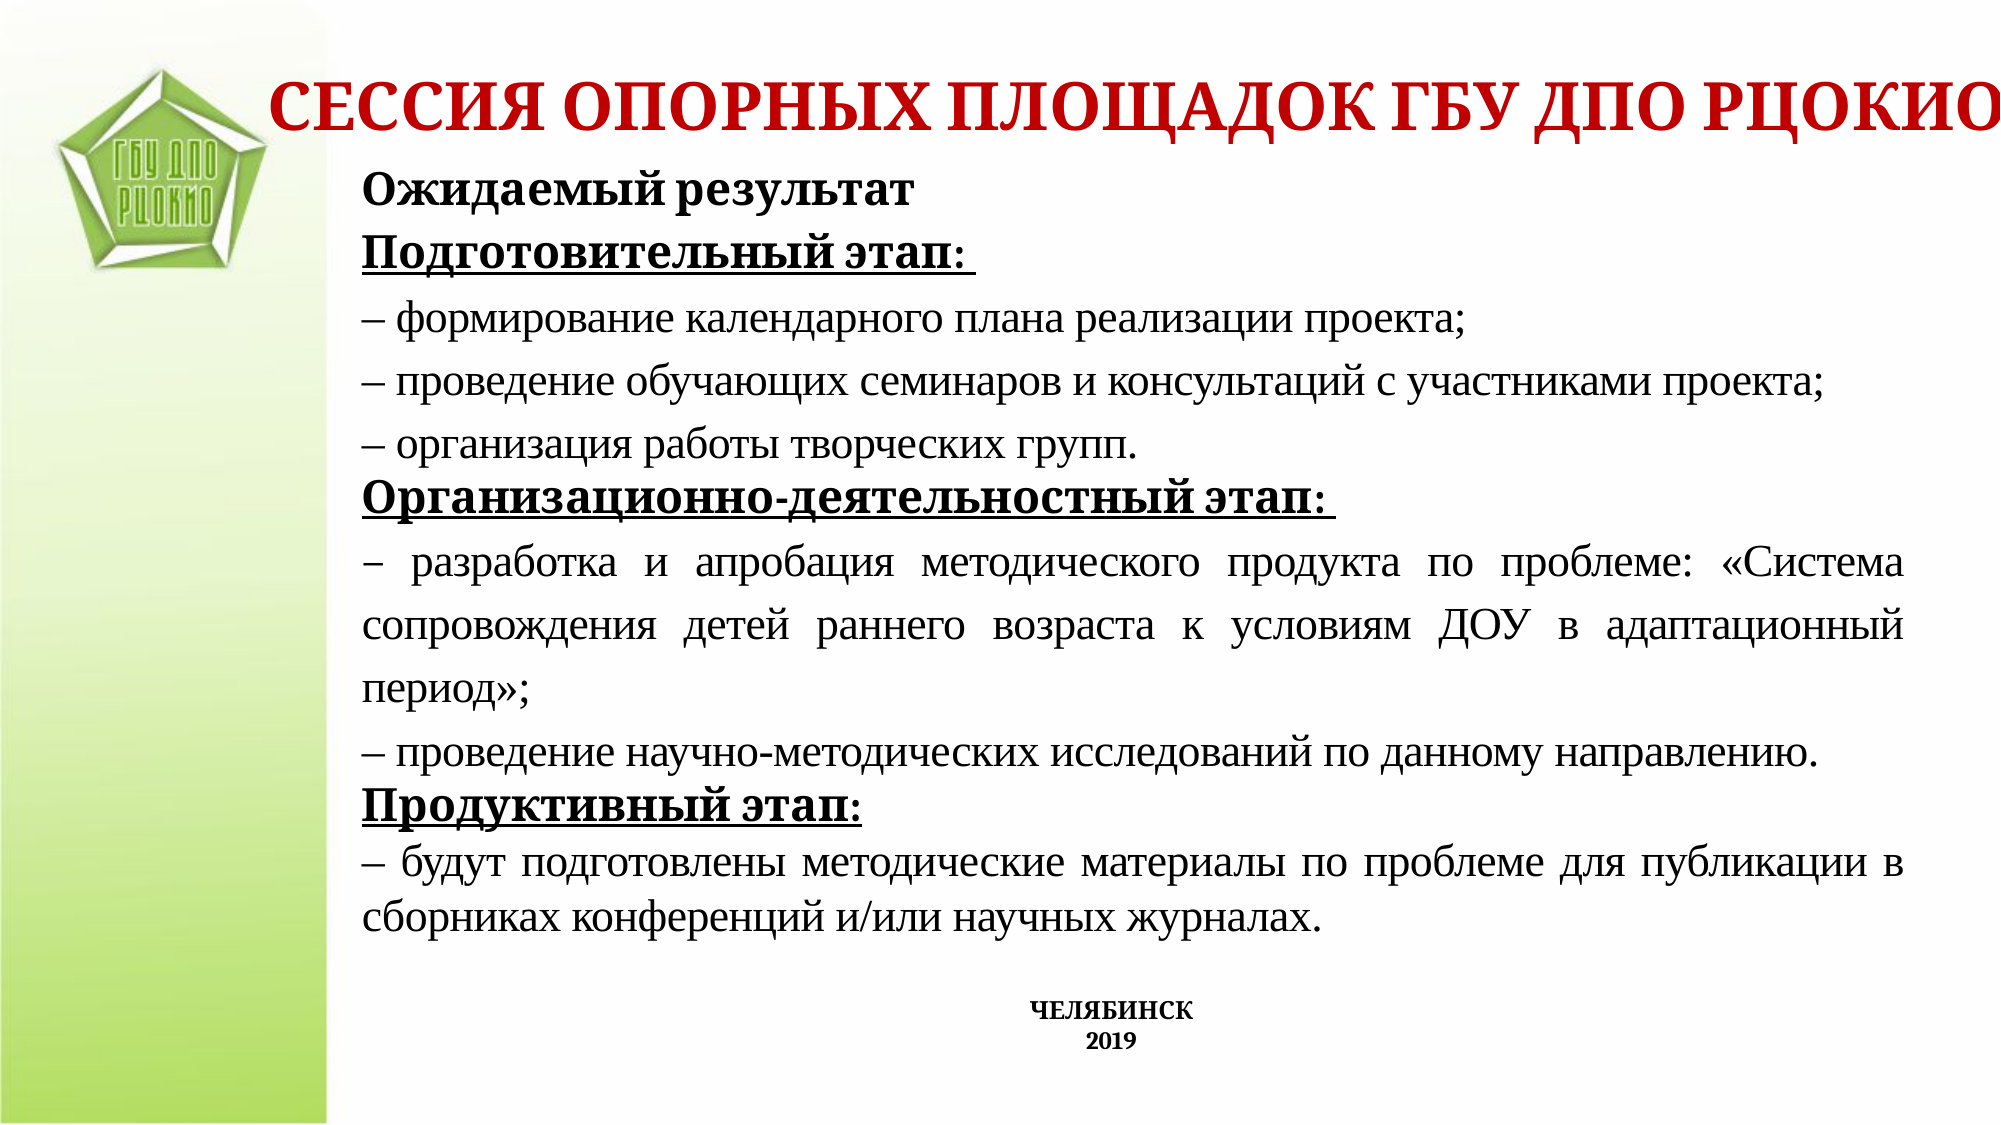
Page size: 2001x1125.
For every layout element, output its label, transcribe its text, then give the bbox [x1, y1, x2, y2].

text_box Ожидаемый результат Подготовительный этап: – формирование календарного плана реализации проекта; – проведение обучающих семинаров и консультаций с участниками проекта; – организация работы творческих групп. Организационно-деятельностный этап: – разработка и апробация методического продукта по проблеме: «Система сопровождения детей раннего возраста к условиям ДОУ в адаптационный период»; – проведение научно-методических исследований по данному направлению. Продуктивный этап: – будут подготовлены методические материалы по проблеме для публикации в сборниках конференций и/или научных журналах. [347, 152, 1919, 1018]
footer ЧЕЛЯБИНСК 2019 [667, 965, 1556, 1083]
picture [0, 0, 2001, 1125]
text_box СЕССИЯ ОПОРНЫХ ПЛОЩАДОК ГБУ ДПО РЦОКИО [252, 56, 2000, 152]
